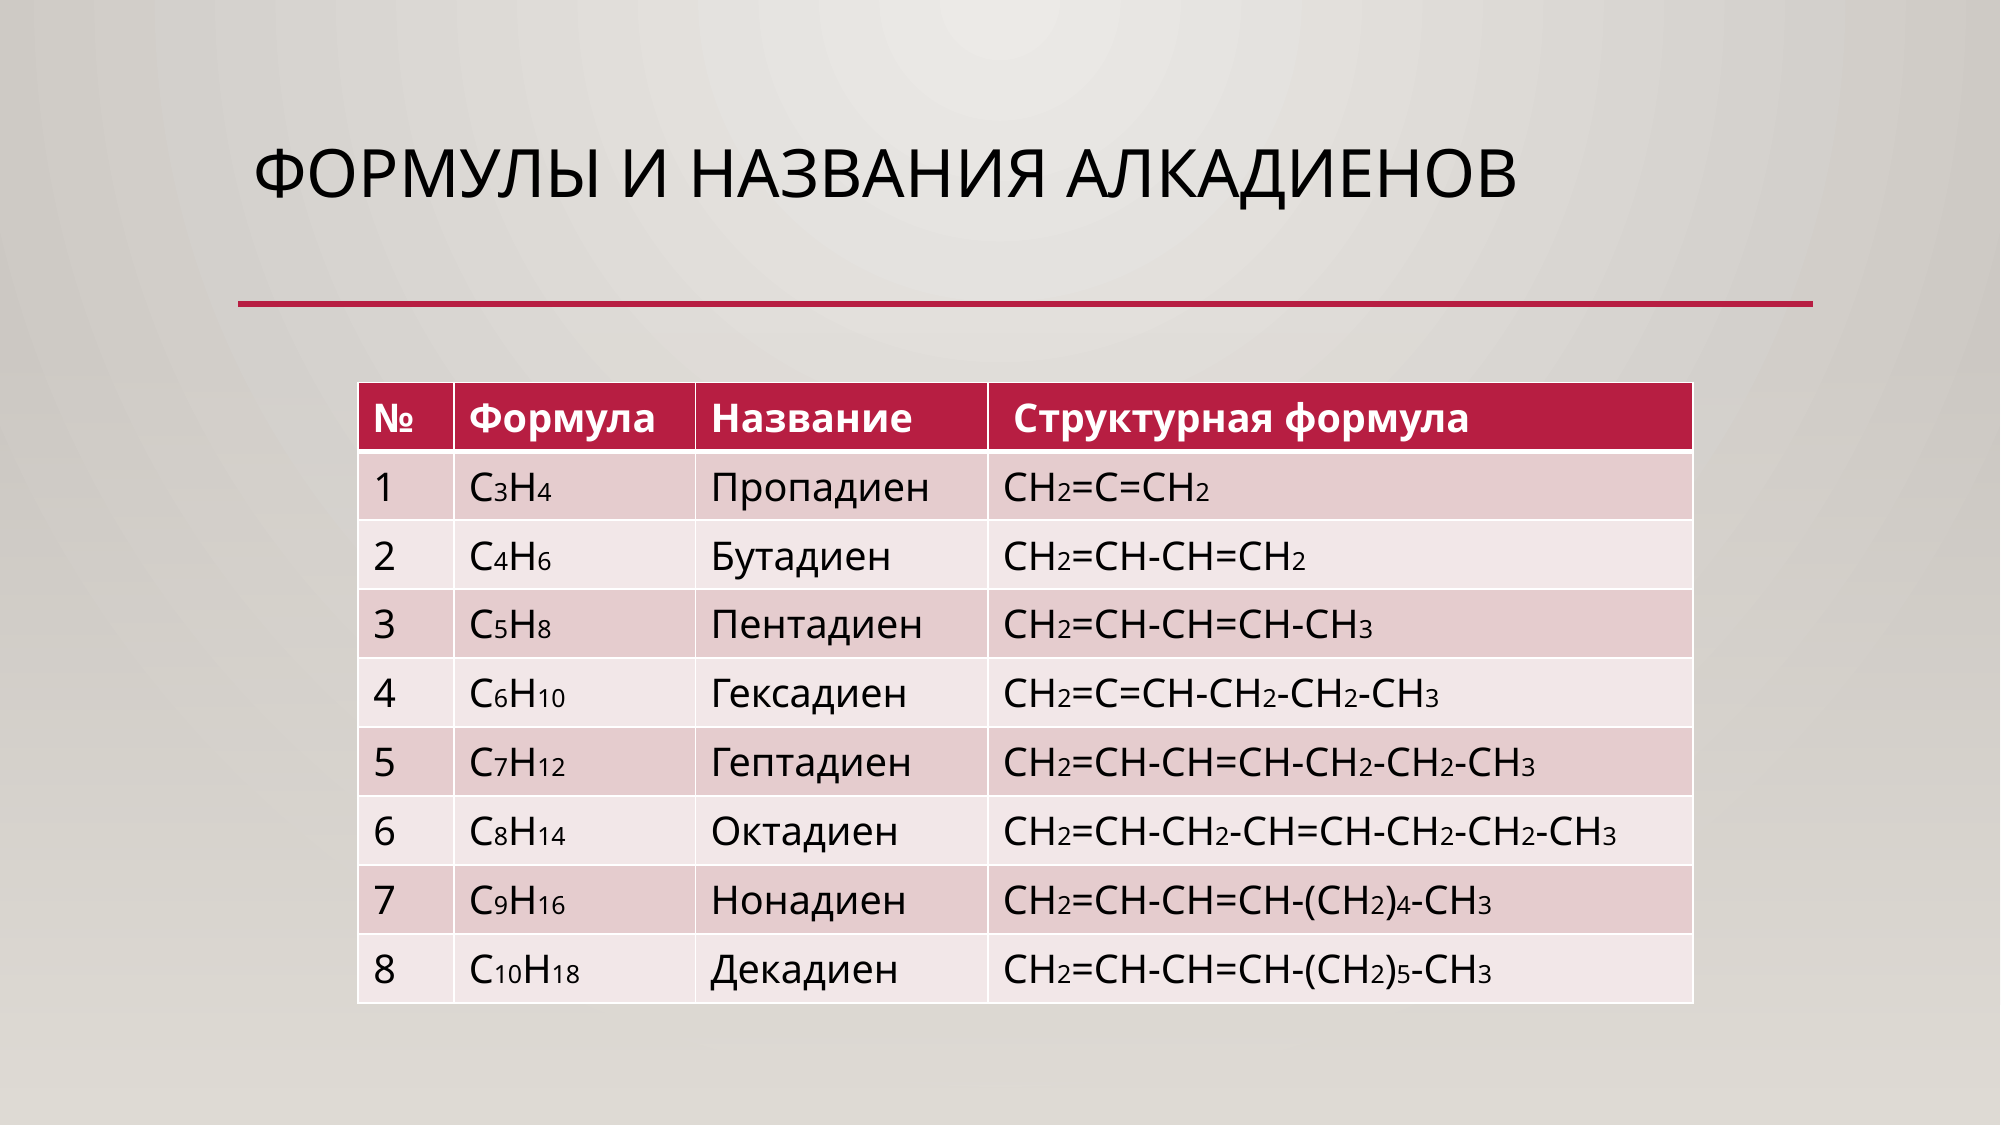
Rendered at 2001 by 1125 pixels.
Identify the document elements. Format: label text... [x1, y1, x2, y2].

table_cell C7H12 [455, 728, 695, 795]
table_cell 3 [359, 590, 453, 657]
table_cell CH2=CH-CH=CH-(CH2)5-CH3 [989, 935, 1692, 1002]
table_cell CH2=CH-CH=CH-(CH2)4-CH3 [989, 866, 1692, 933]
table_cell C6H10 [455, 659, 695, 726]
table_cell Гексадиен [696, 659, 987, 726]
table_cell Пентадиен [696, 590, 987, 657]
table_header Название [696, 383, 987, 449]
table_cell 7 [359, 866, 453, 933]
table_header № [359, 383, 453, 449]
table_cell C3H4 [455, 454, 695, 519]
table_cell 6 [359, 797, 453, 864]
table_cell Нонадиен [696, 866, 987, 933]
table_cell Гептадиен [696, 728, 987, 795]
table_cell CH2=CH-CH2-CH=CH-CH2-CH2-CH3 [989, 797, 1692, 864]
table_cell CH2=CH-CH=CH2 [989, 521, 1692, 588]
table_cell CH2=CH-CH=CH-CH2-CH2-CH3 [989, 728, 1692, 795]
table_cell Пропадиен [696, 454, 987, 519]
table_cell Декадиен [696, 935, 987, 1002]
text_box [0, 330, 2000, 1125]
table_cell 2 [359, 521, 453, 588]
table_cell C5H8 [455, 590, 695, 657]
table_cell 4 [359, 659, 453, 726]
text_box [0, 0, 2000, 330]
table_cell 1 [359, 454, 453, 519]
table_cell Бутадиен [696, 521, 987, 588]
table_cell Октадиен [696, 797, 987, 864]
table_cell C4H6 [455, 521, 695, 588]
table_cell C10H18 [455, 935, 695, 1002]
table_cell 8 [359, 935, 453, 1002]
table_cell CH2=C=CH2 [989, 454, 1692, 519]
table_cell CH2=CH-CH=CH-CH3 [989, 590, 1692, 657]
title Формулы и названия алкадиенов [238, 131, 1814, 303]
table_cell CH2=C=CH-CH2-CH2-CH3 [989, 659, 1692, 726]
table_header Структурная формула [989, 383, 1692, 449]
table_cell C8H14 [455, 797, 695, 864]
table_cell C9H16 [455, 866, 695, 933]
table_cell 5 [359, 728, 453, 795]
table_header Формула [455, 383, 695, 449]
